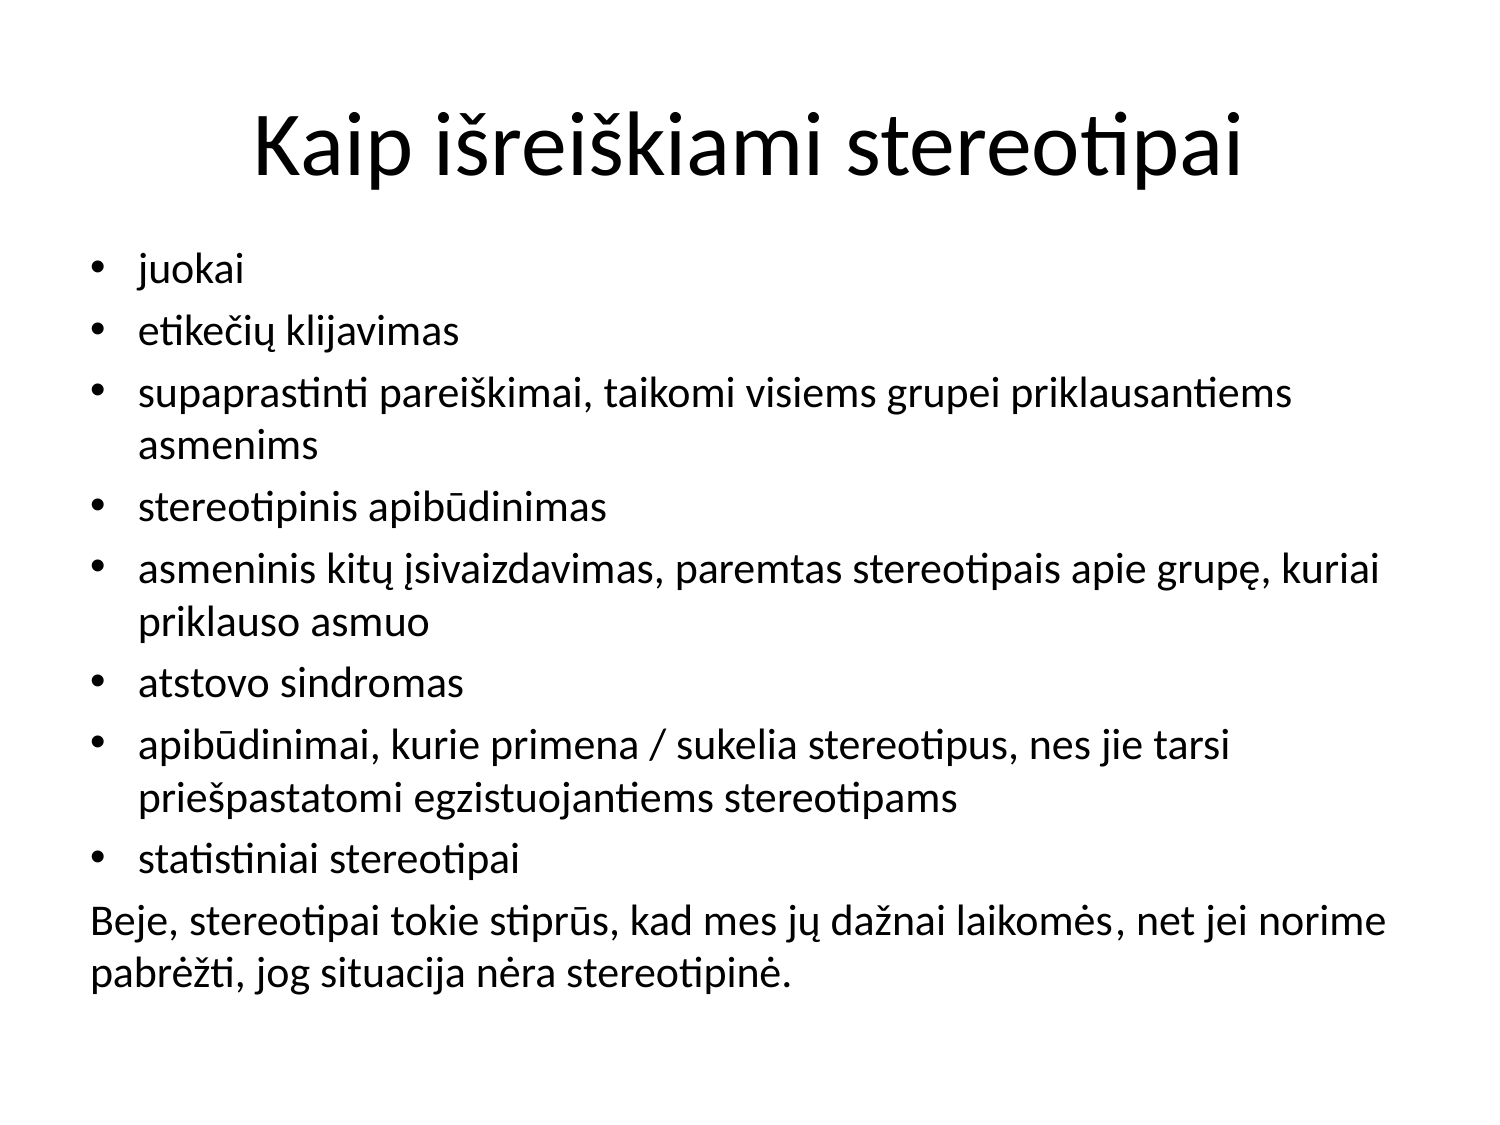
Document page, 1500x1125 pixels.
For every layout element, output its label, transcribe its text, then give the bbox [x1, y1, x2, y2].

title Kaip išreiškiami stereotipai [75, 45, 1425, 232]
list juokai etikečių klijavimas supaprastinti pareiškimai, taikomi visiems grupei priklausantiems asmenims stereotipinis apibūdinimas asmeninis kitų įsivaizdavimas, paremtas stereotipais apie grupę, kuriai priklauso asmuo atstovo sindromas apibūdinimai, kurie primena / sukelia stereotipus, nes jie tarsi priešpastatomi egzistuojantiems stereotipams statistiniai stereotipai Beje, stereotipai tokie stiprūs, kad mes jų dažnai laikomės, net jei norime pabrėžti, jog situacija nėra stereotipinė. [75, 232, 1425, 1005]
